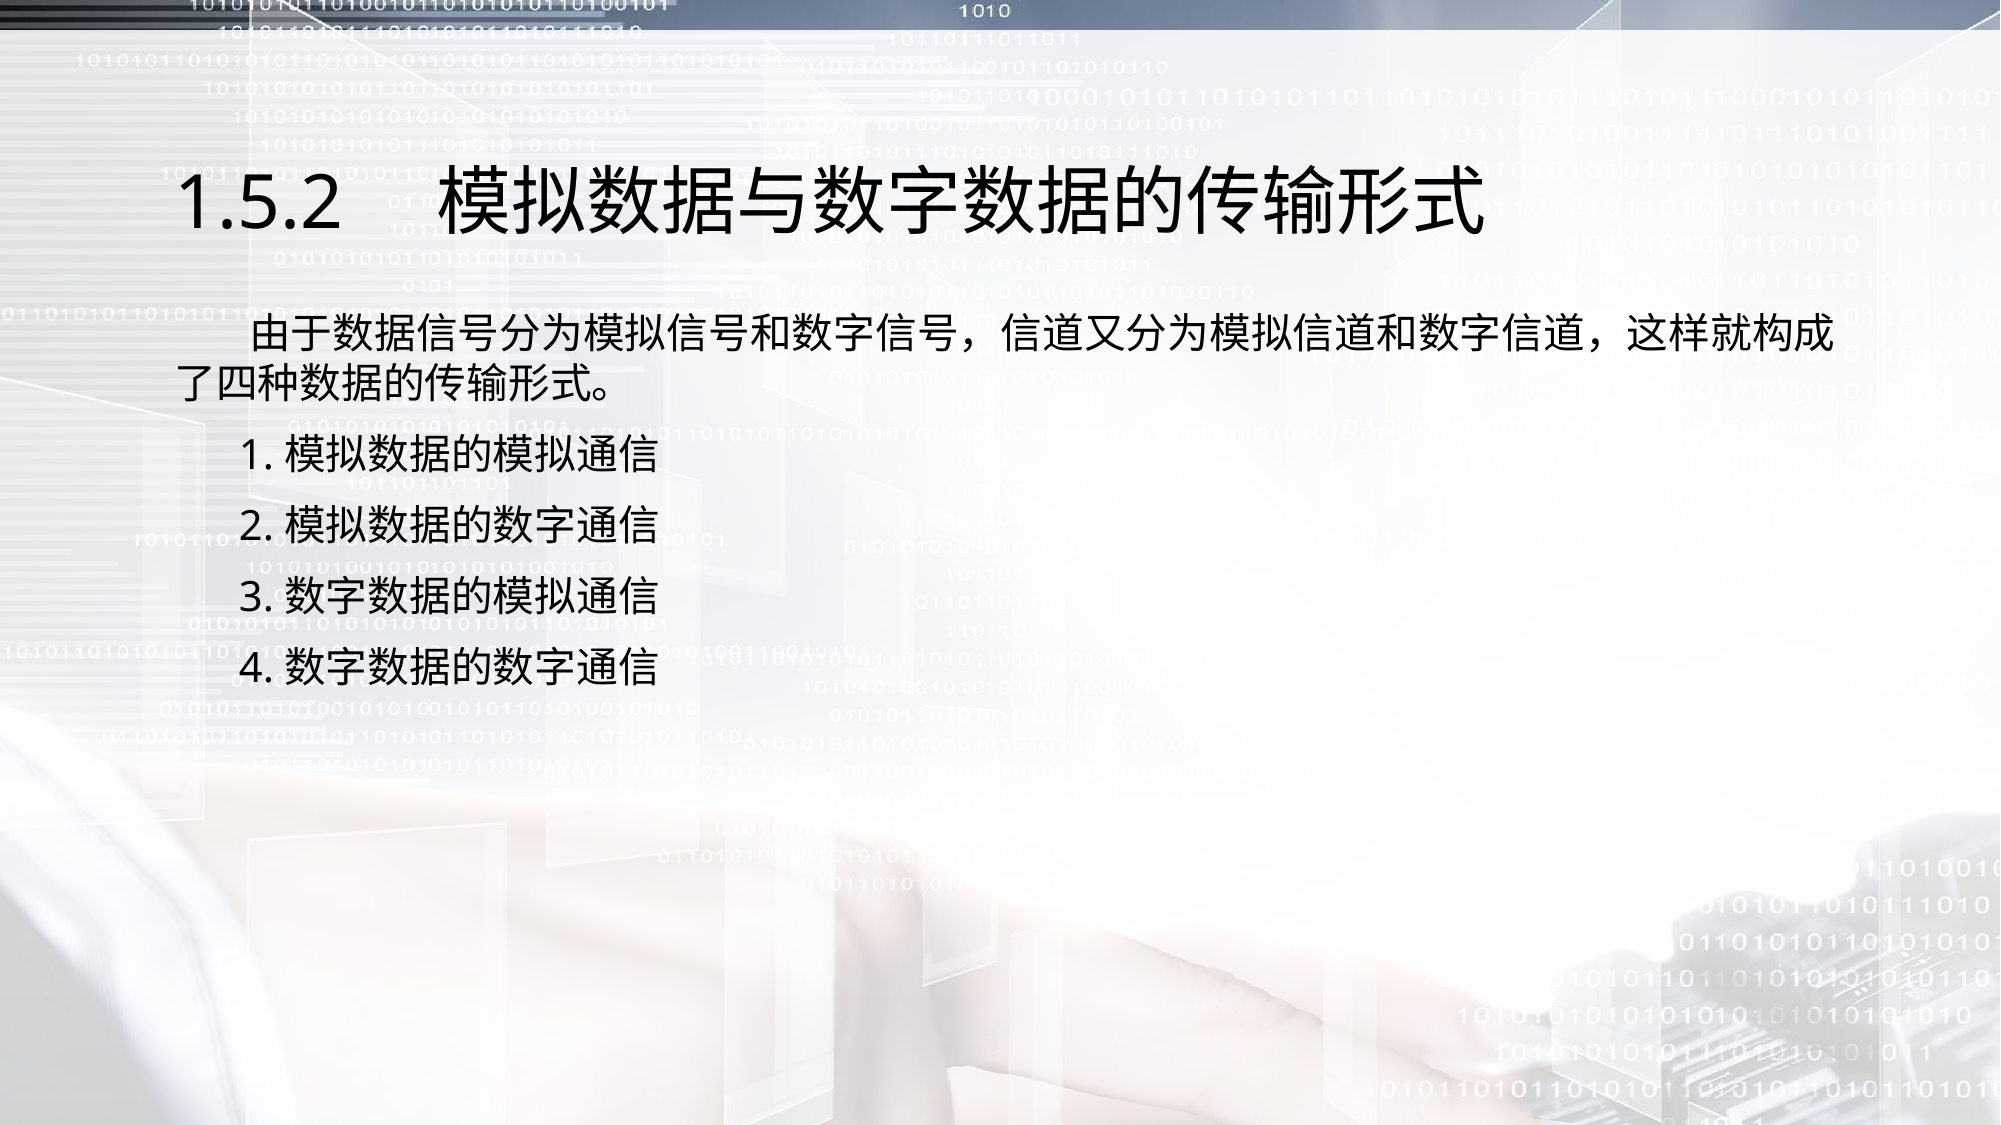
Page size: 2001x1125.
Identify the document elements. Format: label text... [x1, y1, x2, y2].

picture [0, 0, 2000, 30]
title 1.5.2 模拟数据与数字数据的传输形式 [159, 131, 1863, 278]
list 由于数据信号分为模拟信号和数字信号，信道又分为模拟信道和数字信道，这样就构成了四种数据的传输形式。 1.模拟数据的模拟通信 2.模拟数据的数字通信 3.数字数据的模拟通信 4.数字数据的数字通信 [159, 299, 1863, 1014]
